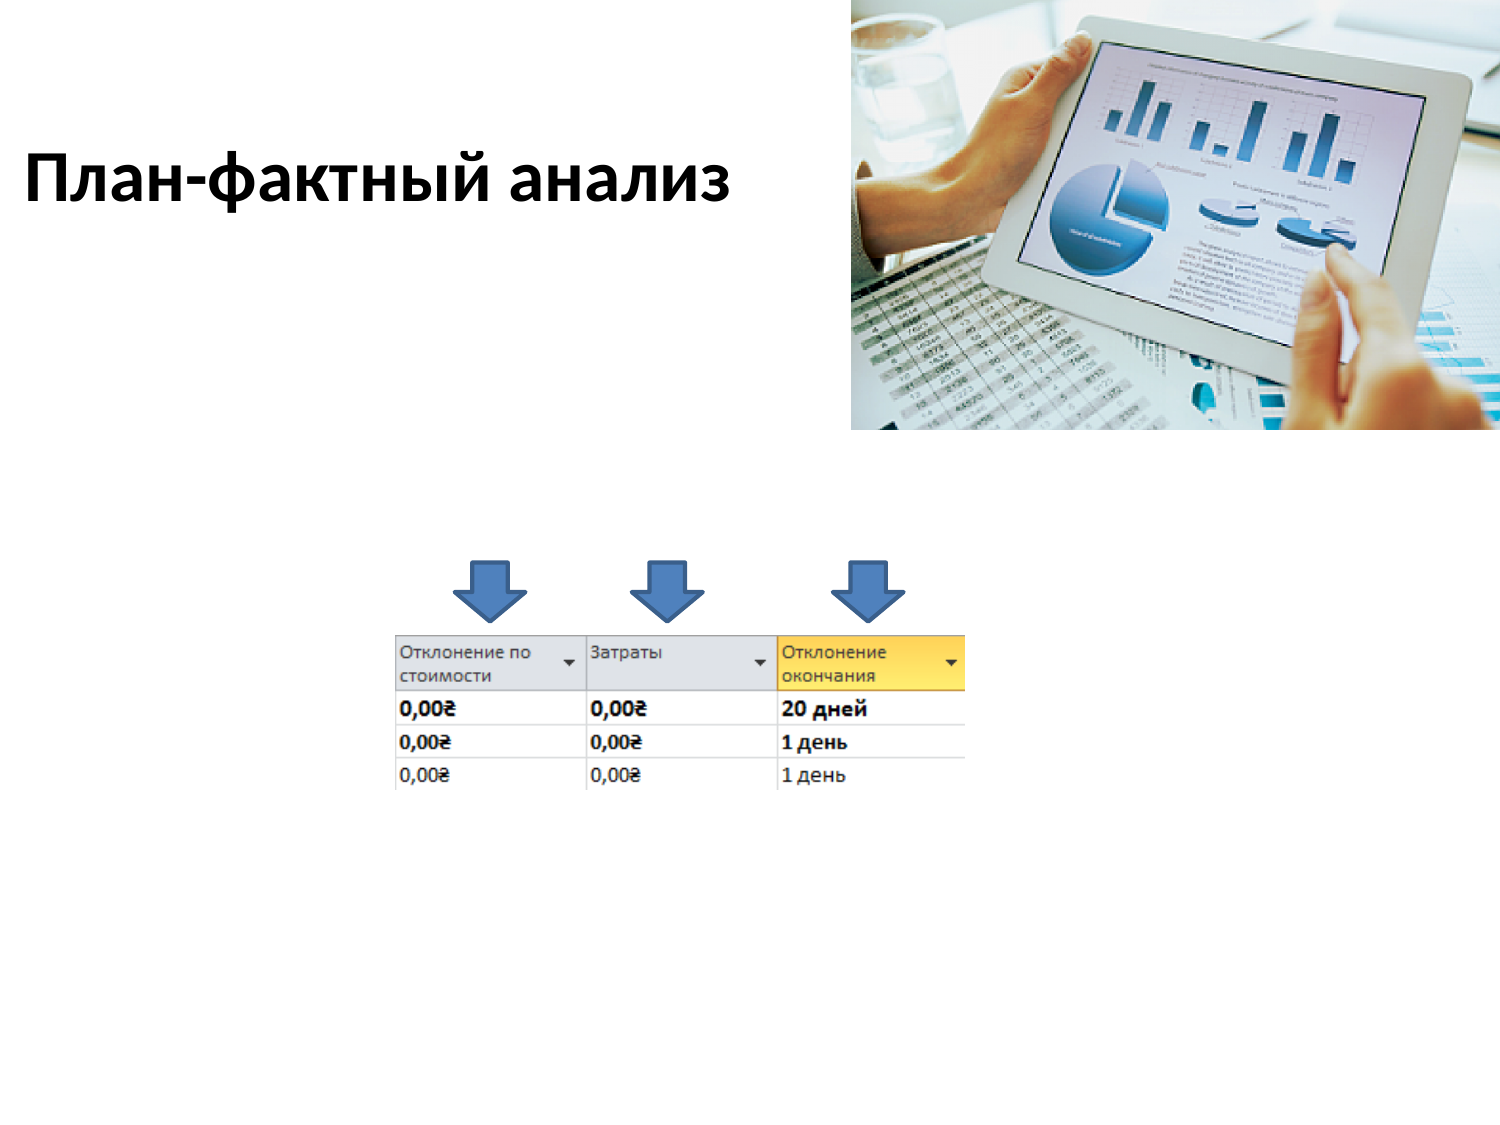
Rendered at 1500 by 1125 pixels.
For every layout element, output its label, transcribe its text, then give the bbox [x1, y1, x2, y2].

text_box [452, 560, 528, 624]
text_box [830, 560, 906, 624]
picture [395, 634, 965, 791]
text_box [629, 560, 705, 624]
picture [850, 0, 1500, 430]
title План-фактный анализ [5, 78, 752, 266]
